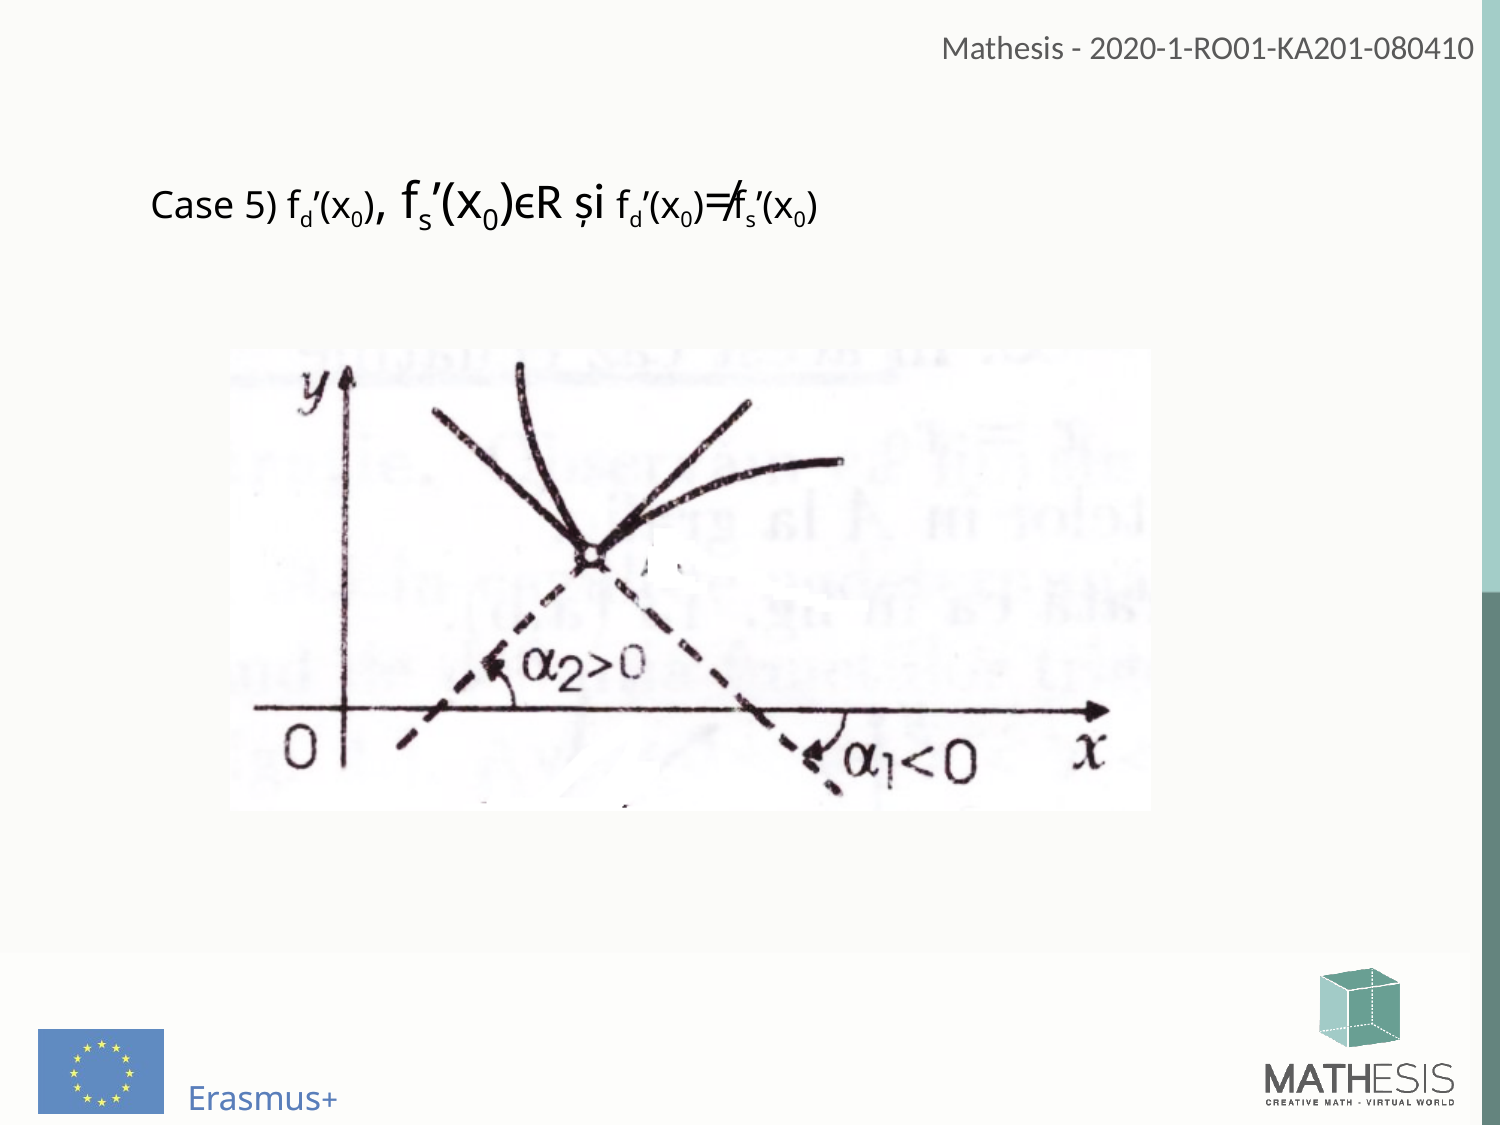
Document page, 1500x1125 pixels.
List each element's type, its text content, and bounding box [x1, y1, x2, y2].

text_box Case 5) fd’(x0), fs’(x0)ϵR și fd’(x0)≠fs’(x0) [135, 160, 987, 244]
picture [229, 349, 1152, 811]
